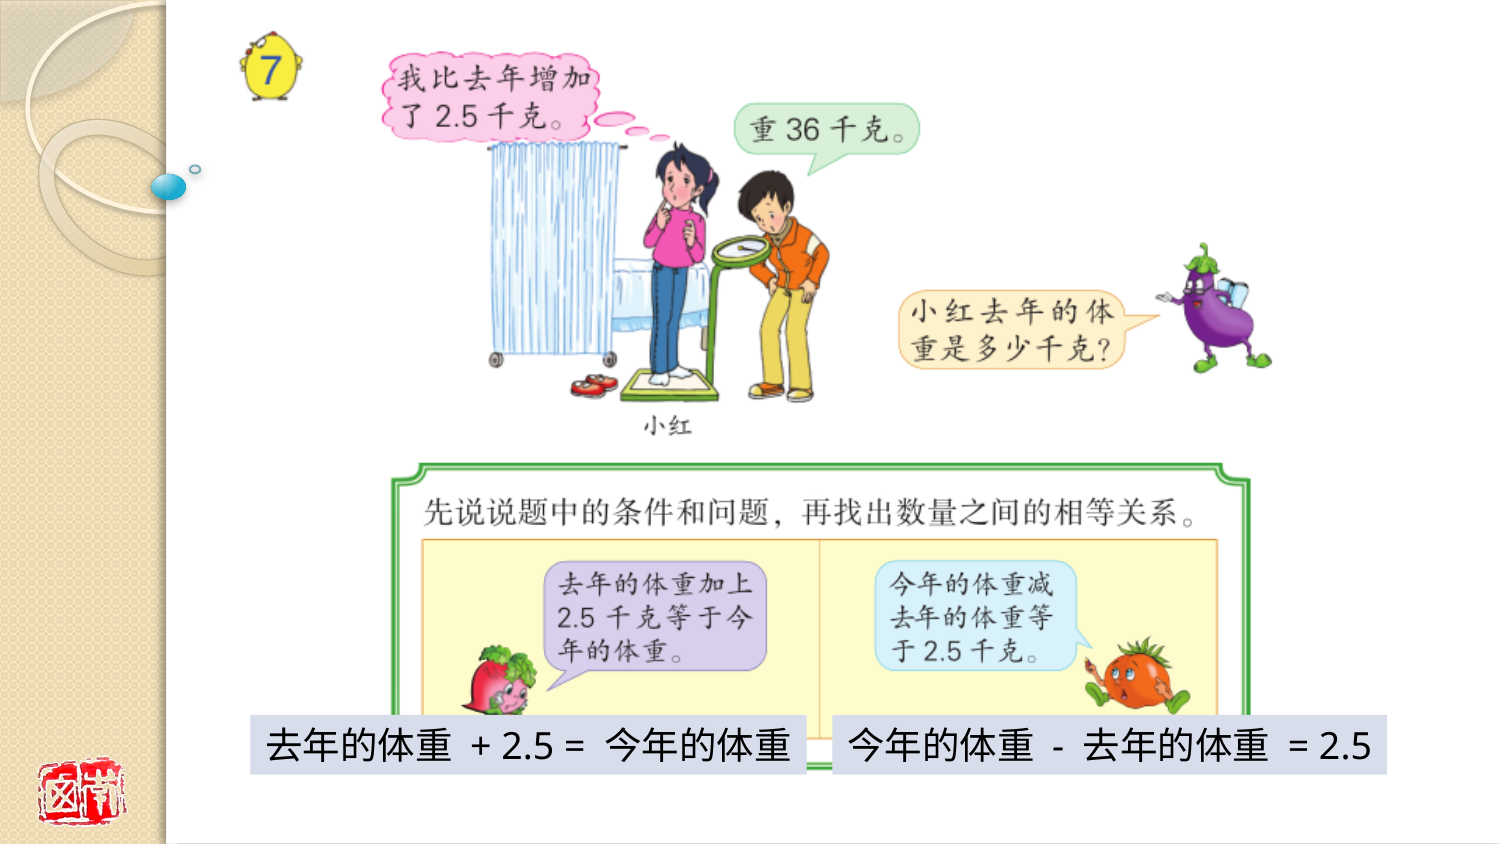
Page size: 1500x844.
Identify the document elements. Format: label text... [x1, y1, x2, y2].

text_box 去年的体重 + 2.5 = 今年的体重 [250, 714, 379, 775]
picture [234, 11, 1280, 442]
picture [34, 755, 130, 827]
text_box 今年的体重 - 去年的体重 = 2.5 [1260, 714, 1387, 775]
picture [386, 456, 1255, 774]
